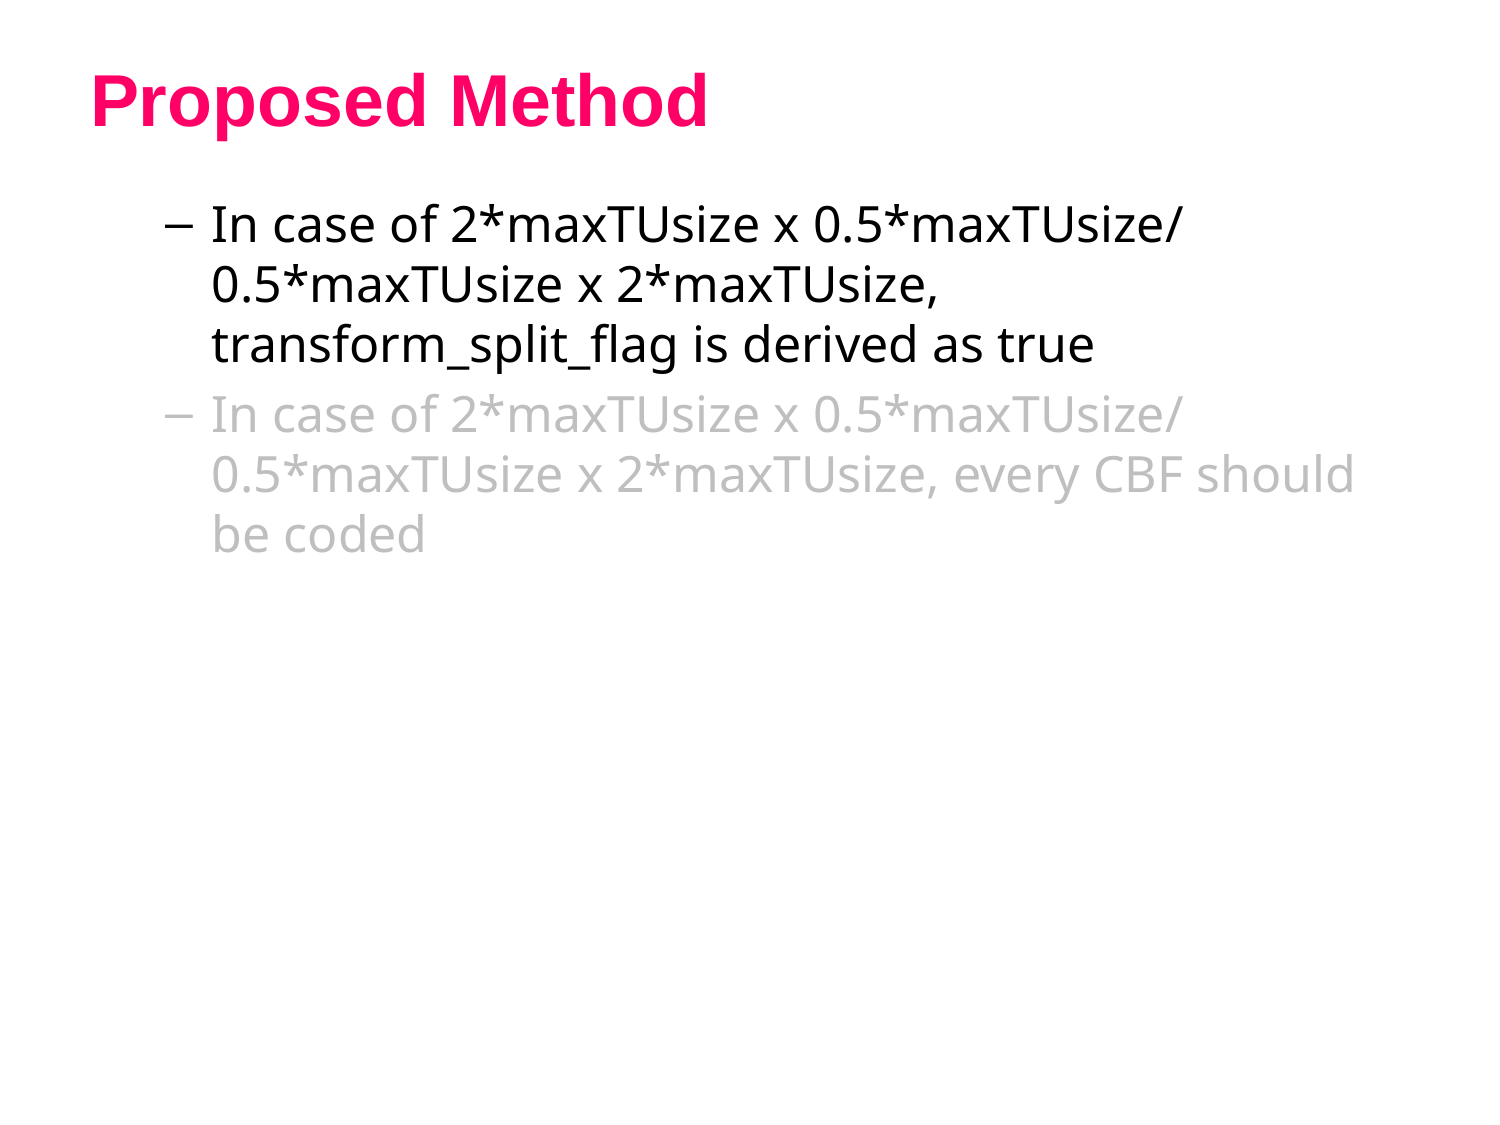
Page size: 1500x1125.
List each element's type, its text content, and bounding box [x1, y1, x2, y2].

list In case of 2*maxTUsize x 0.5*maxTUsize/ 0.5*maxTUsize x 2*maxTUsize, transform_split_flag is derived as true In case of 2*maxTUsize x 0.5*maxTUsize/ 0.5*maxTUsize x 2*maxTUsize, every CBF should be coded [75, 184, 1425, 1005]
title Proposed Method [75, 45, 1425, 149]
